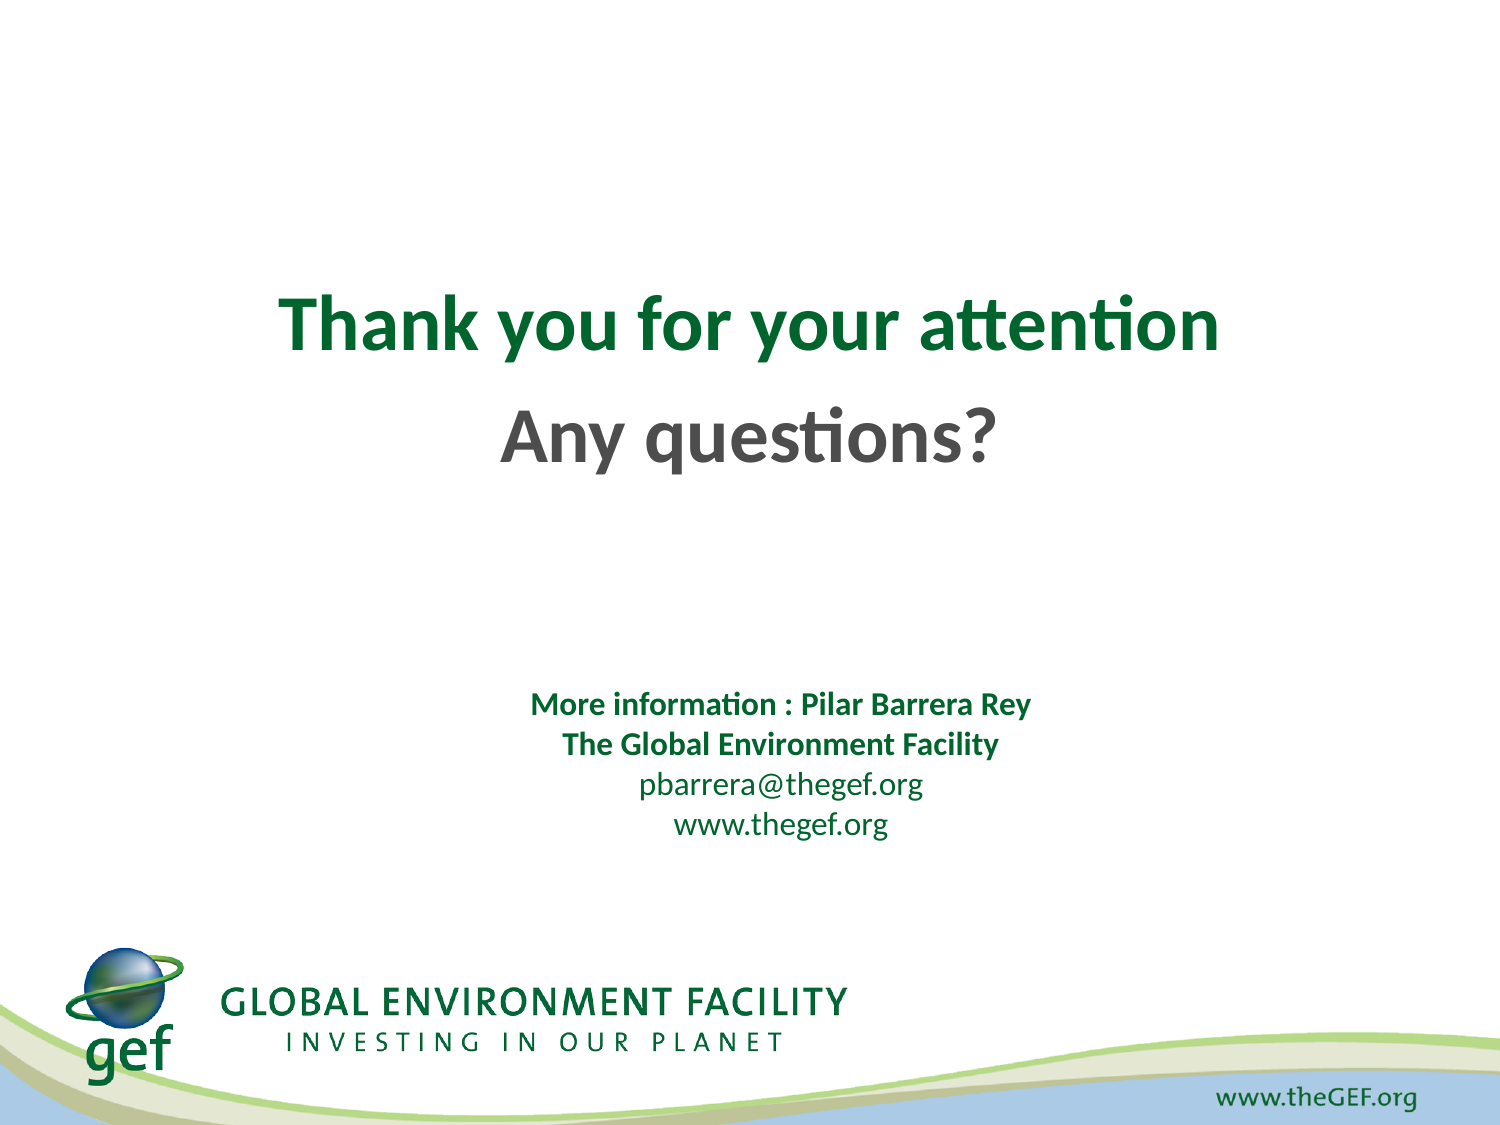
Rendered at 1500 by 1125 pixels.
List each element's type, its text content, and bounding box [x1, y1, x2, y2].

text_box Thank you for your attention [0, 212, 1500, 325]
text_box More information : Pilar Barrera Rey The Global Environment Facility pbarrera@thegef.org www.thegef.org [237, 612, 1325, 913]
picture [0, 920, 1500, 1125]
text_box Any questions? [0, 375, 1500, 488]
